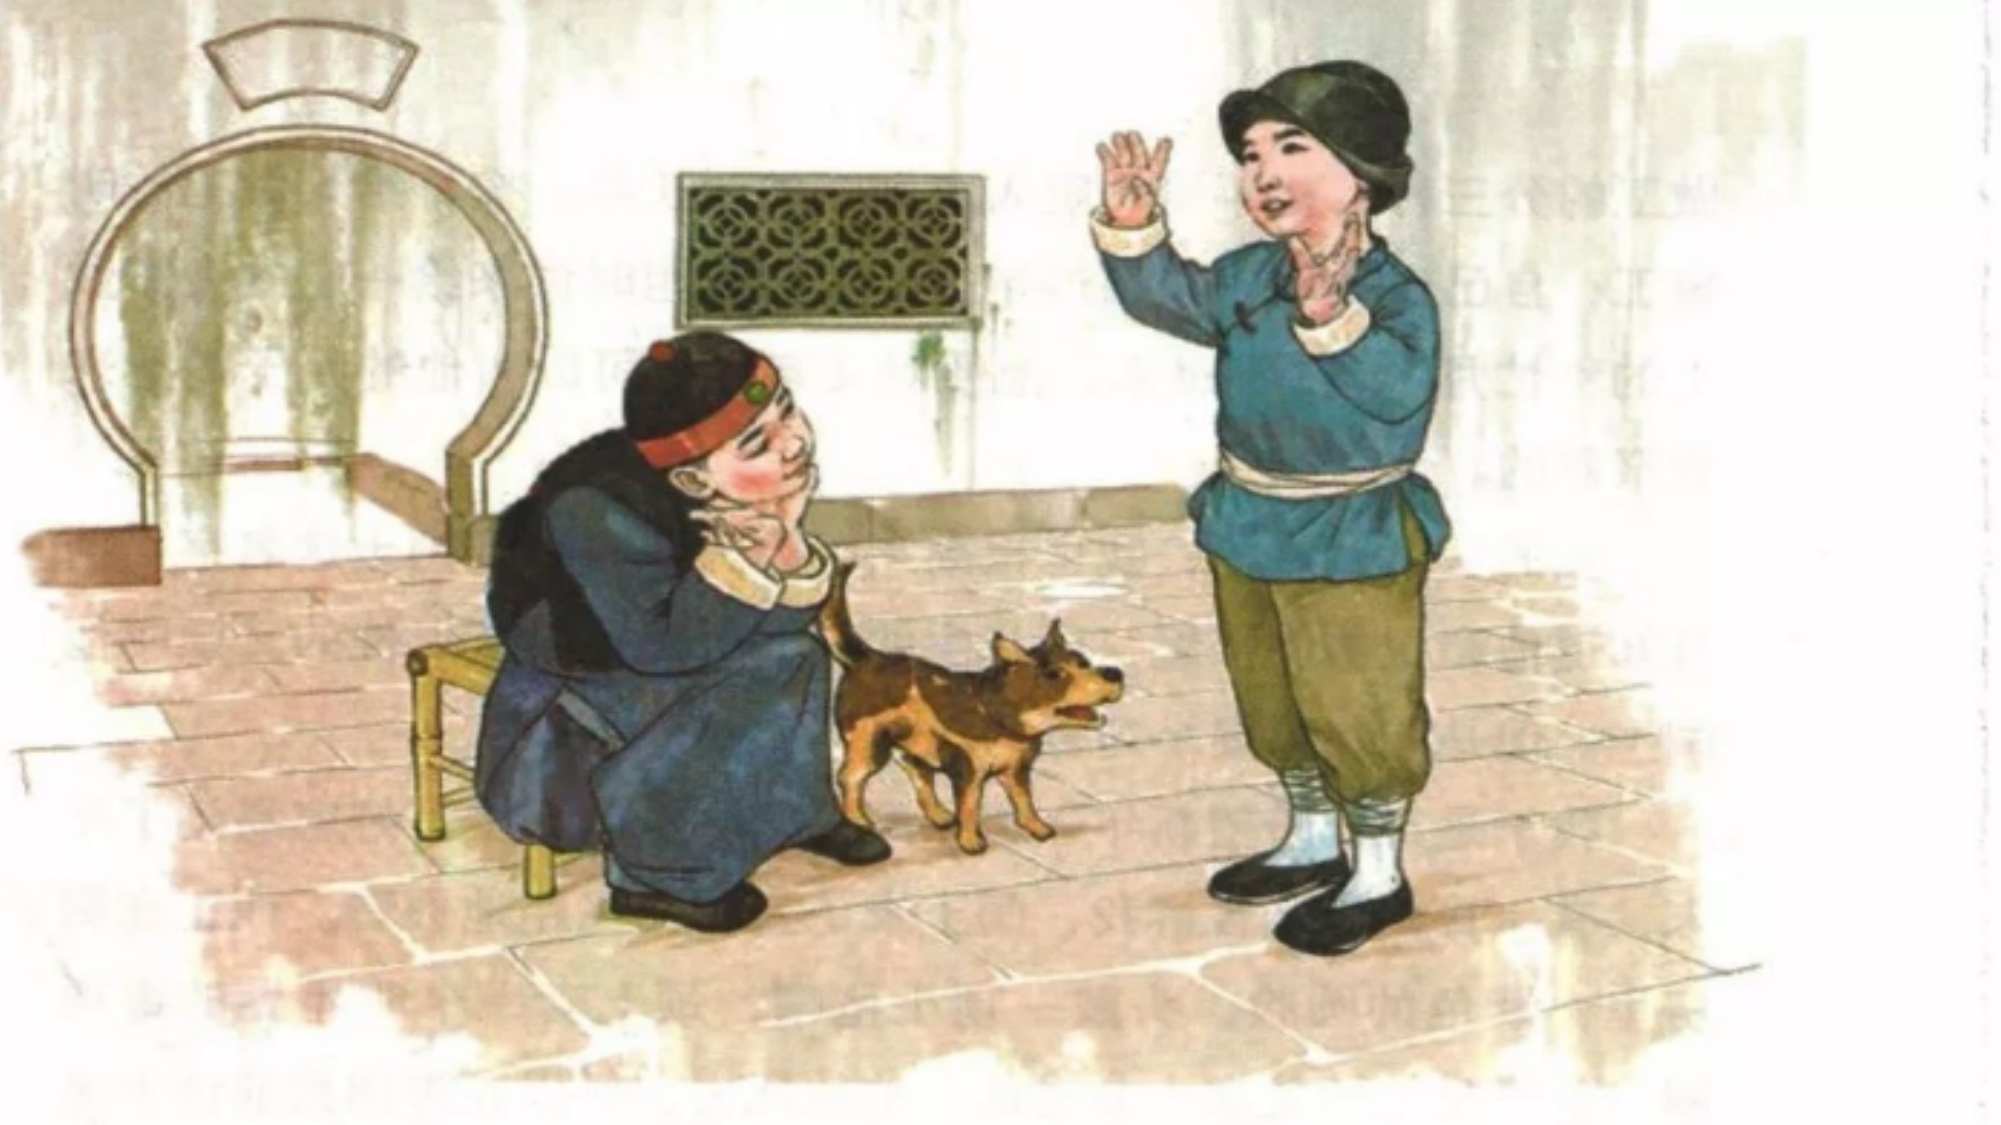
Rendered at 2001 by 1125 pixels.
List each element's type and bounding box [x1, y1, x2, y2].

list [0, 0, 2000, 1125]
